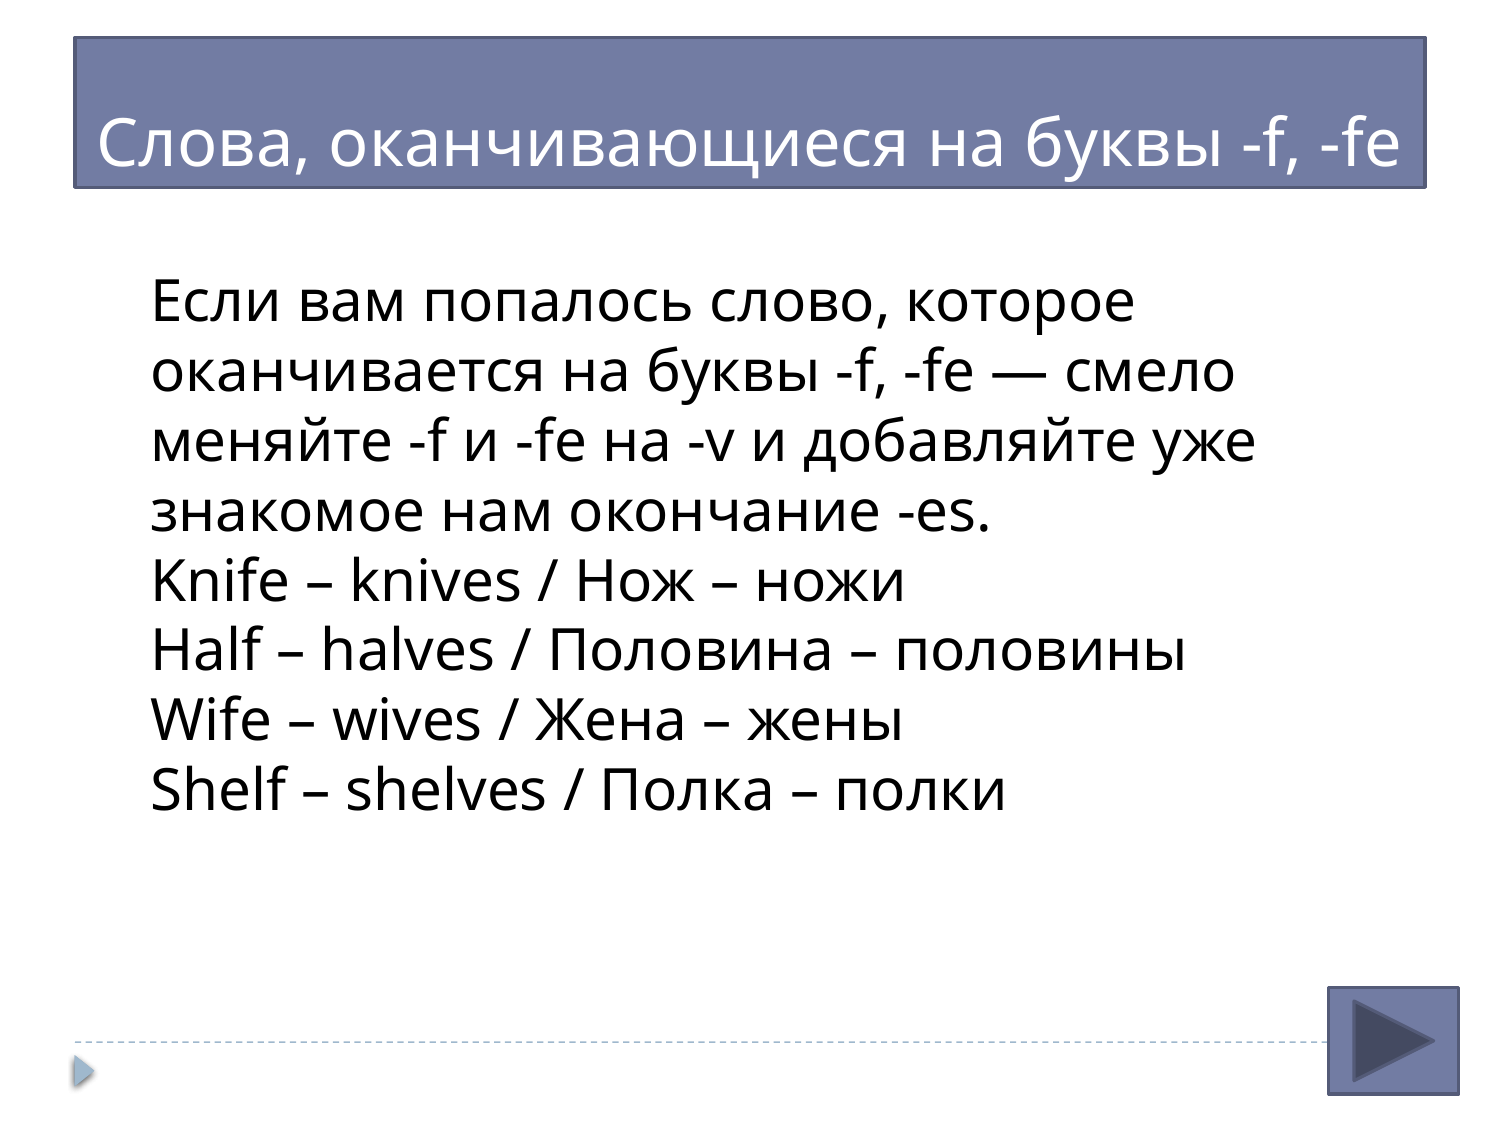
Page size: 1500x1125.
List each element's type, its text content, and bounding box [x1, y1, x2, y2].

title Слова, оканчивающиеся на буквы -f, -fe [73, 36, 1427, 189]
text_box Если вам попалось слово, которое оканчивается на буквы -f, -fe — смело меняйте -f и -fe на -v и добавляйте уже знакомое нам окончание -es. Knife – knives / Нож – ножи Half – halves / Половина – половины Wife – wives / Жена – жены Shelf – shelves / Полка – полки [135, 255, 1294, 830]
text_box [1327, 986, 1460, 1096]
